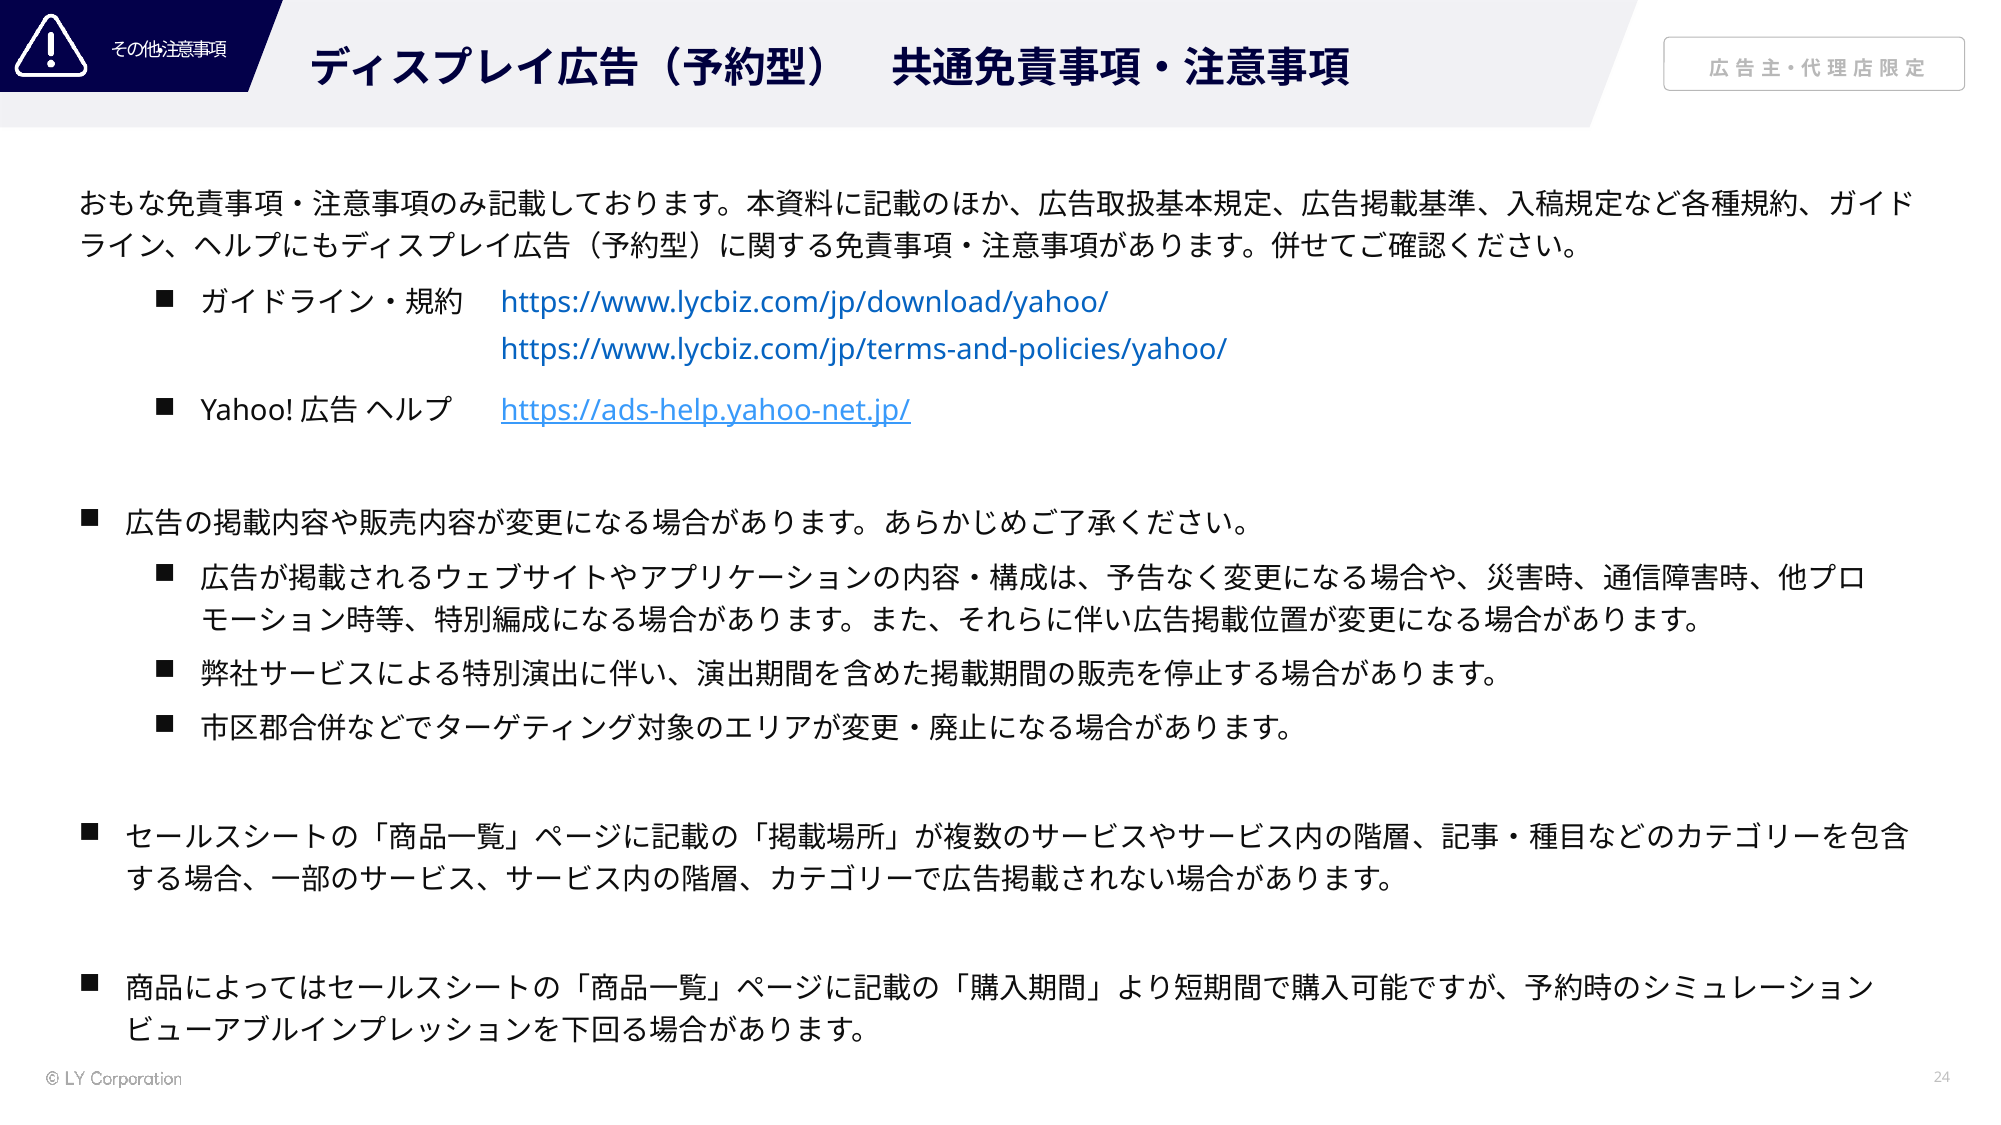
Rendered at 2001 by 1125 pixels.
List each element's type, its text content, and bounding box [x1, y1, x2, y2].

text_box おもな免責事項・注意事項のみ記載しております。本資料に記載のほか、広告取扱基本規定、広告掲載基準、入稿規定など各種規約、ガイドライン、ヘルプにもディスプレイ広告（予約型）に関する免責事項・注意事項があります。併せてご確認ください。 ガイドライン・規約 https://www.lycbiz.com/jp/download/yahoo/ https://www.lycbiz.com/jp/terms-and-policies/yahoo/ Yahoo!広告 ヘルプ https://ads-help.yahoo-net.jp/ 広告の掲載内容や販売内容が変更になる場合があります。あらかじめご了承ください。 広告が掲載されるウェブサイトやアプリケーションの内容・構成は、予告なく変更になる場合や、災害時、通信障害時、他プロモーション時等、特別編成になる場合があります。また、それらに伴い広告掲載位置が変更になる場合があります。 弊社サービスによる特別演出に伴い、演出期間を含めた掲載期間の販売を停止する場合があります。 市区郡合併などでターゲティング対象のエリアが変更・廃止になる場合があります。 セールスシートの「商品一覧」ページに記載の「掲載場所」が複数のサービスやサービス内の階層、記事・種目などのカテゴリーを包含する場合、一部のサービス、サービス内の階層、カテゴリーで広告掲載されない場合があります。 商品によってはセールスシートの「商品一覧」ページに記載の「購入期間」より短期間で購入可能ですが、予約時のシミュレーションビューアブルインプレッションを下回る場合があります。 [78, 178, 1922, 1047]
list ディスプレイ広告（予約型） 共通免責事項・注意事項 [309, 41, 1645, 97]
picture [9, 5, 92, 87]
picture [46, 1071, 181, 1088]
list その他・注意事項 [97, 13, 240, 81]
